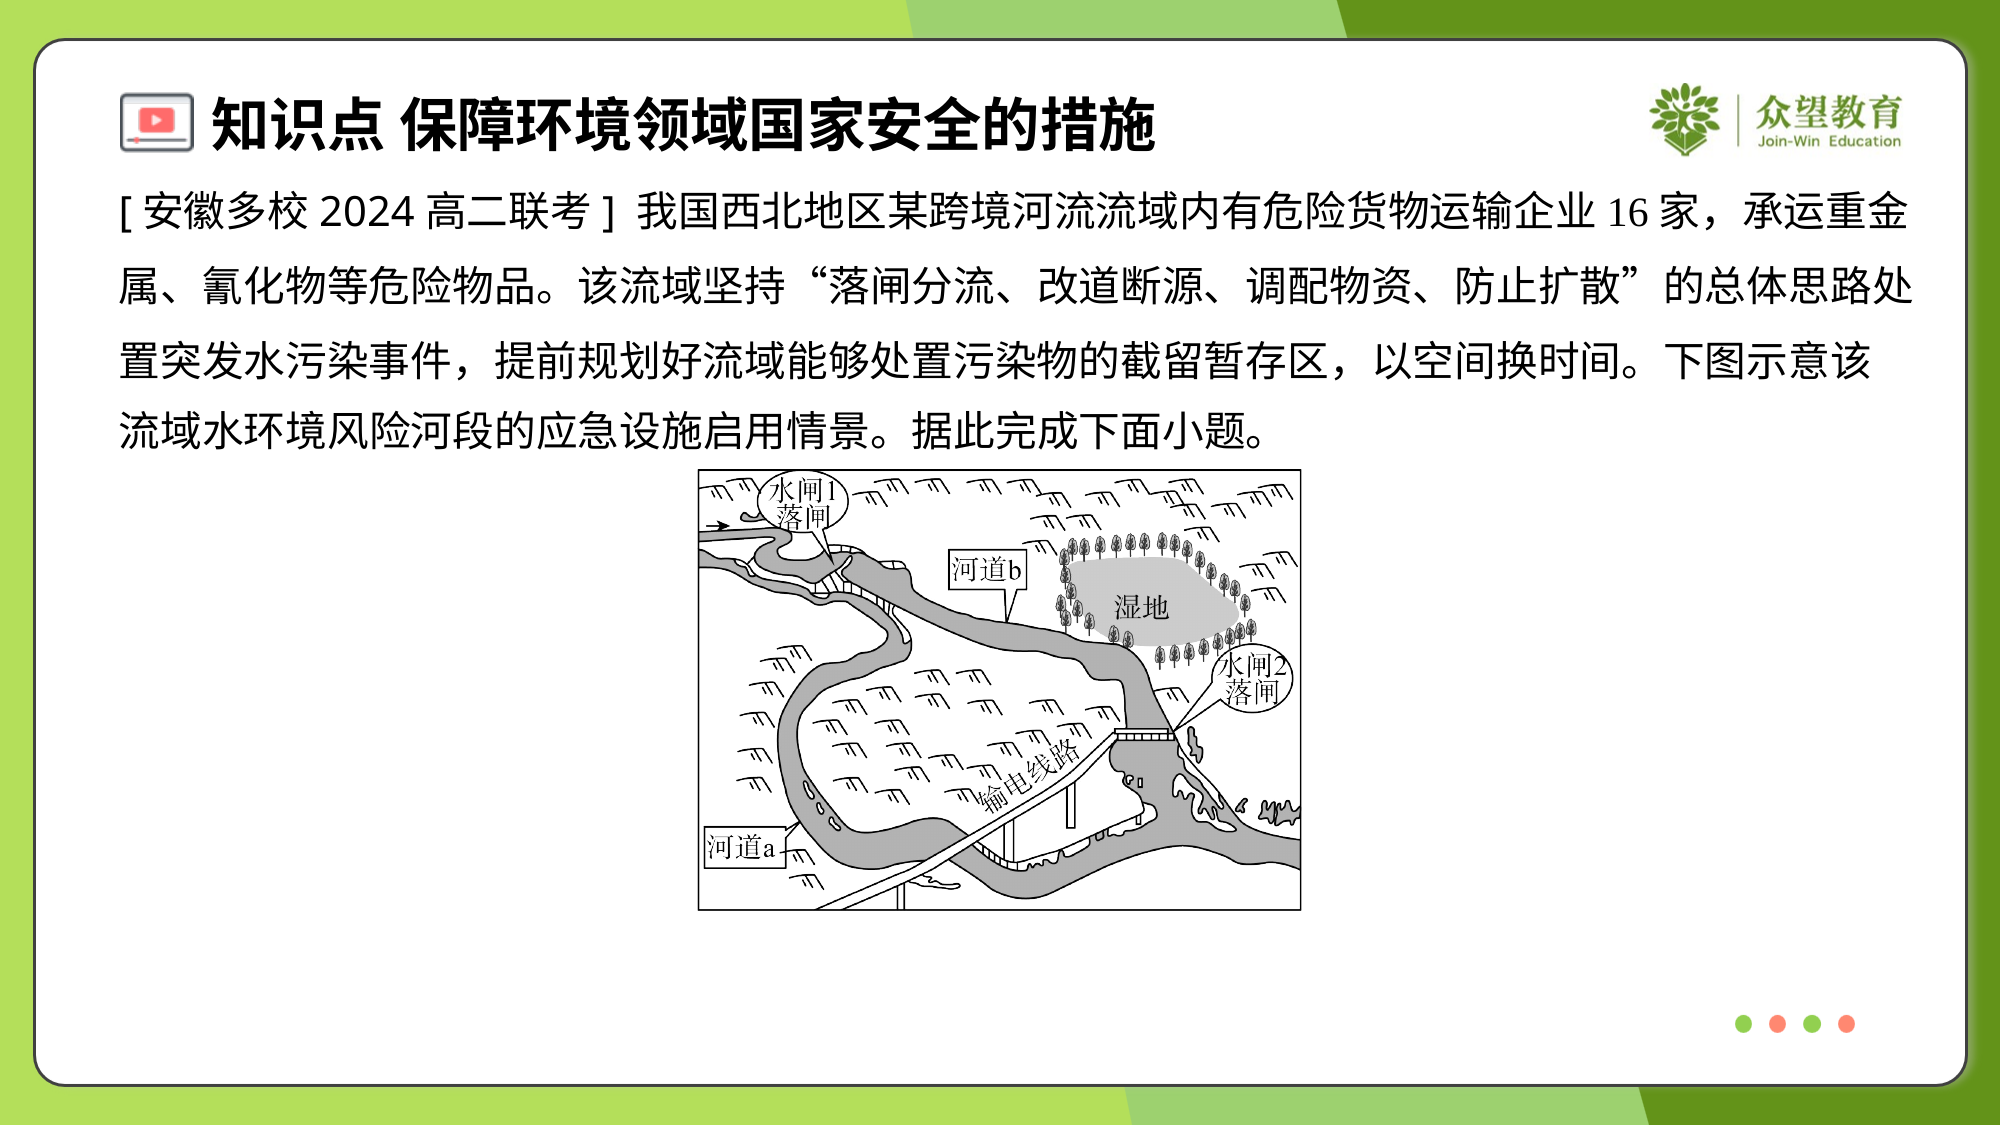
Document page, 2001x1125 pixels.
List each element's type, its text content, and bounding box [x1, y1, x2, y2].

picture [0, 0, 2000, 1125]
text_box [安徽多校2024高二联考] 我国西北地区某跨境河流流域内有危险货物运输企业16家，承运重金 属、氰化物等危险物品。该流域坚持“落闸分流、改道断源、调配物资、防止扩散”的总体思路处 置突发水污染事件，提前规划好流域能够处置污染物的截留暂存区，以空间换时间。下图示意该 流域水环境风险河段的应急设施启用情景。据此完成下面小题。 [118, 159, 1883, 448]
